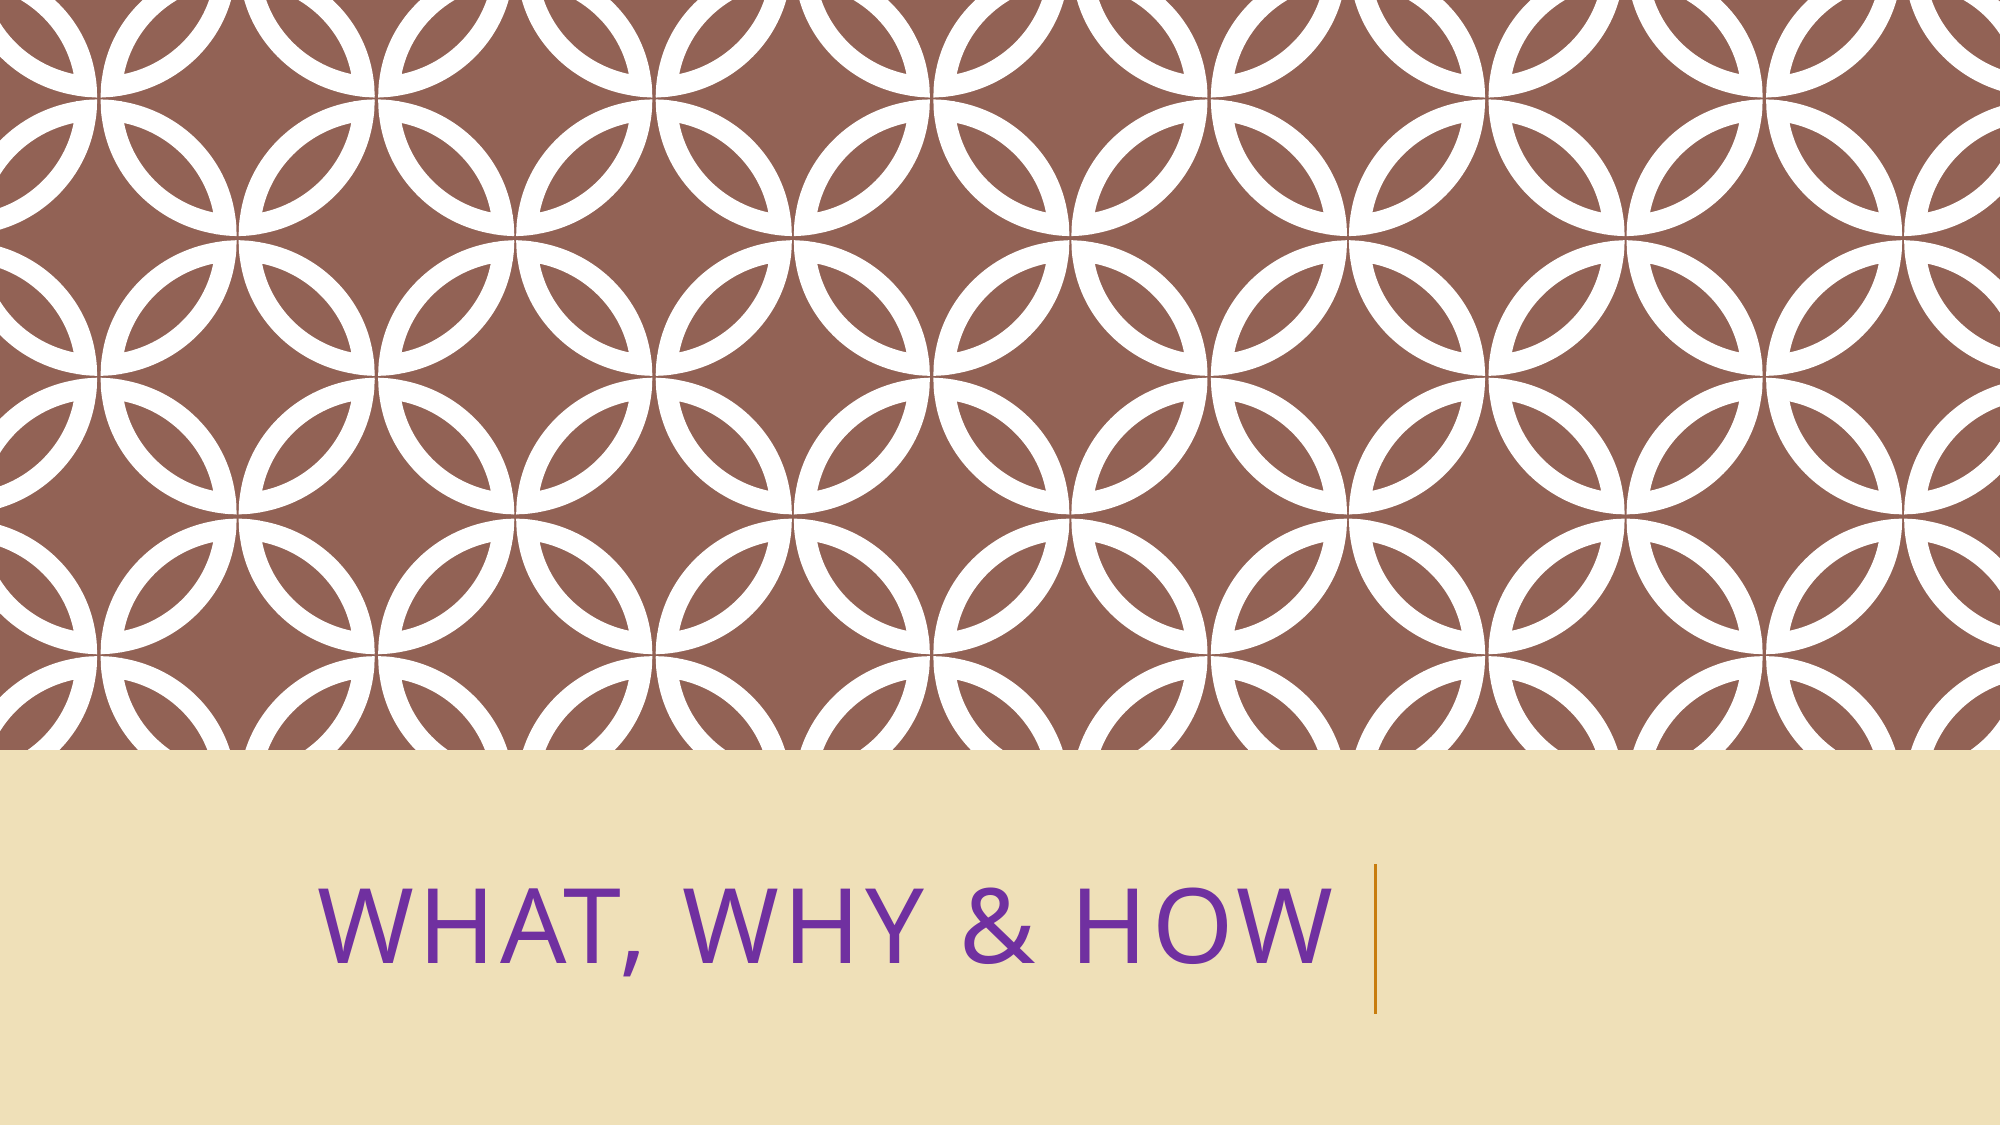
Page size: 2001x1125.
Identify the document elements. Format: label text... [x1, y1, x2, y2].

title What, Why & How [75, 813, 1350, 1054]
